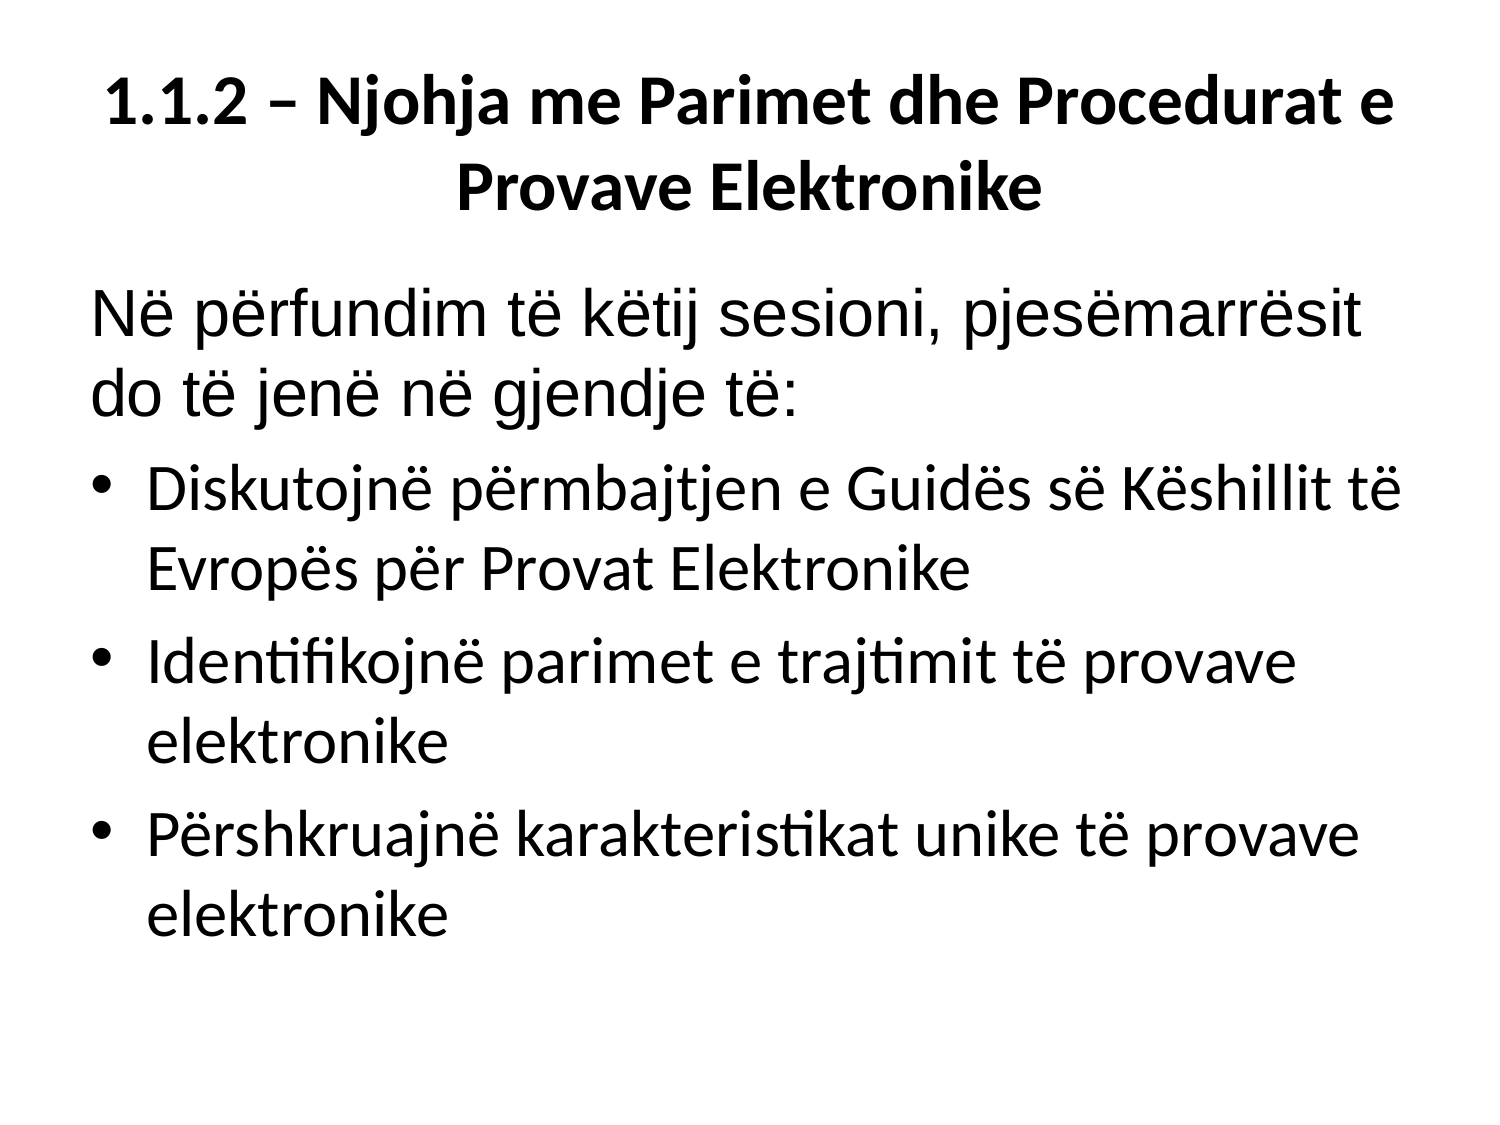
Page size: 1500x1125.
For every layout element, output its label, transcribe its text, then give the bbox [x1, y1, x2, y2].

list Në përfundim të këtij sesioni, pjesëmarrësit do të jenë në gjendje të: Diskutojnë përmbajtjen e Guidës së Këshillit të Evropës për Provat Elektronike Identifikojnë parimet e trajtimit të provave elektronike Përshkruajnë karakteristikat unike të provave elektronike [75, 262, 1425, 1042]
title 1.1.2 – Njohja me Parimet dhe Procedurat e Provave Elektronike [75, 45, 1425, 233]
